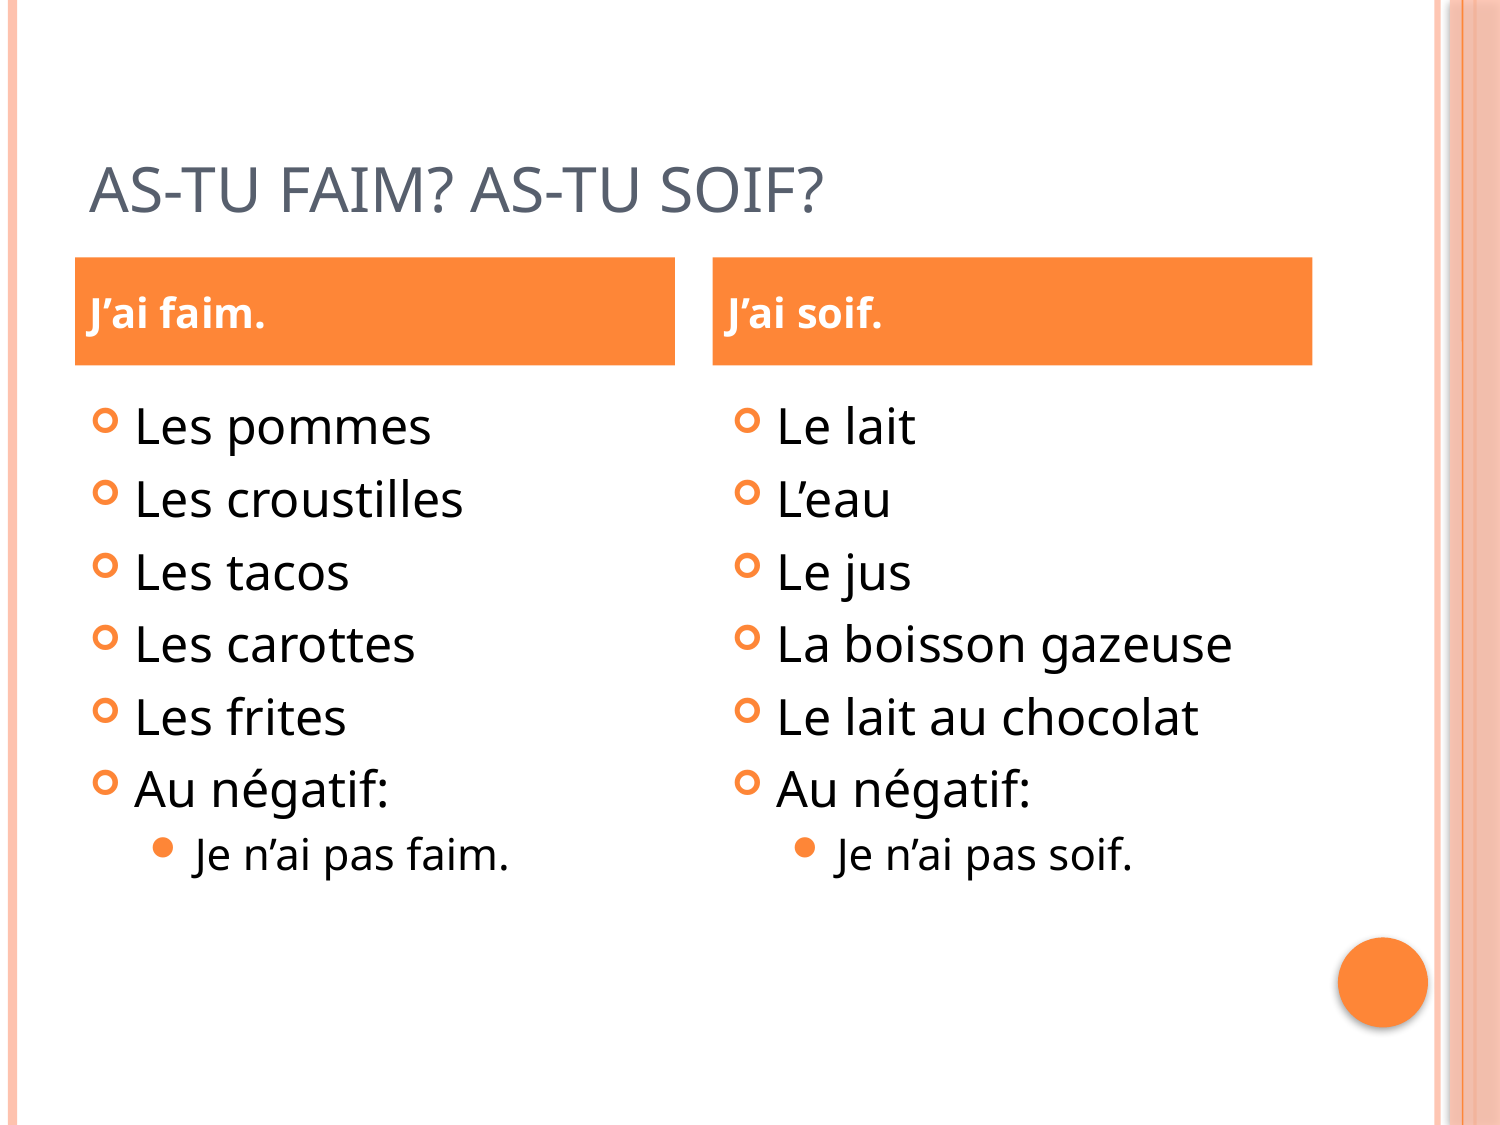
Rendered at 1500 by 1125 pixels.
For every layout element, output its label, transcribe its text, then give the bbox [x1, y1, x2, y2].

list Les pommes Les croustilles Les tacos Les carottes Les frites Au négatif: Je n’ai pas faim. [75, 387, 675, 1025]
title As-tu faim? As-tu soif? [75, 44, 1313, 233]
list Le lait L’eau Le jus La boisson gazeuse Le lait au chocolat Au négatif: Je n’ai pas soif. [717, 387, 1318, 1025]
list J’ai faim. [75, 257, 675, 366]
list J’ai soif. [712, 257, 1313, 366]
